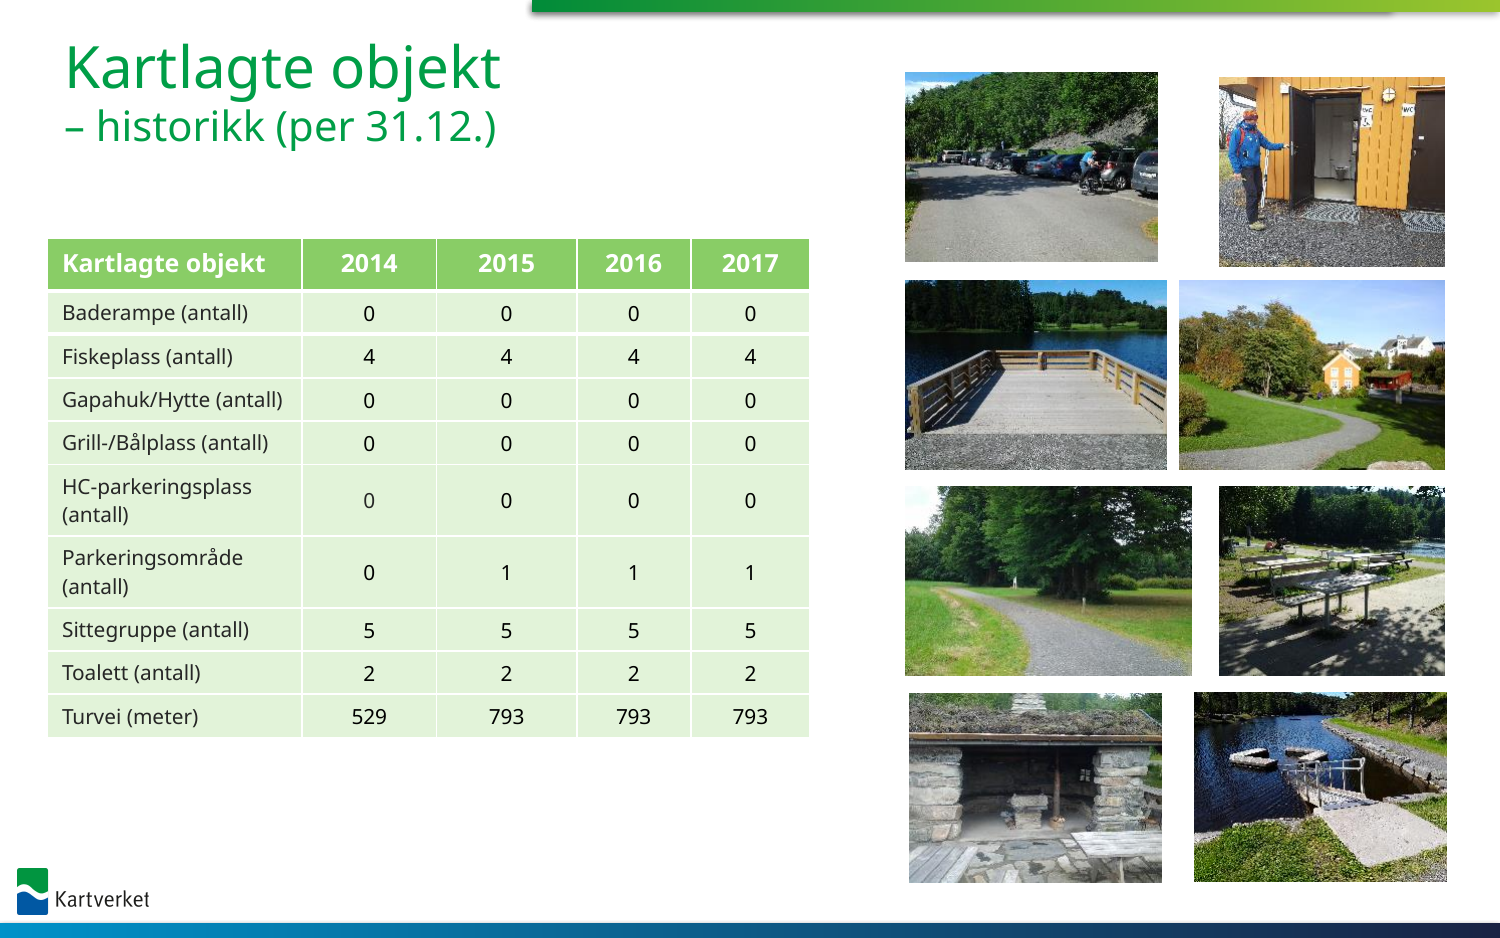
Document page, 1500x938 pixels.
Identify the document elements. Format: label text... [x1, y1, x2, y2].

table_cell Sittegruppe (antall) [48, 609, 301, 650]
table_cell 0 [303, 537, 436, 607]
table_cell 5 [578, 609, 690, 650]
table_cell 0 [303, 379, 436, 420]
table_cell 5 [303, 609, 436, 650]
table_header 2014 [303, 239, 436, 289]
picture [909, 693, 1163, 884]
table_cell 0 [578, 293, 690, 332]
table_cell HC-parkeringsplass (antall) [48, 465, 301, 535]
table_cell Parkeringsområde (antall) [48, 537, 301, 607]
text_box Kartlagte objekt – historikk (per 31.12.) [49, 14, 1431, 158]
table_cell 0 [303, 422, 436, 464]
table_cell 4 [437, 336, 576, 377]
table_cell 793 [437, 695, 576, 737]
table_cell 0 [437, 379, 576, 420]
table_cell 5 [692, 609, 809, 650]
table_cell 0 [692, 293, 809, 332]
table_cell 793 [578, 695, 690, 737]
table_header 2016 [578, 239, 690, 289]
table_cell 1 [692, 537, 809, 607]
table_cell 4 [692, 336, 809, 377]
table_header Kartlagte objekt [48, 239, 301, 289]
table_cell 0 [578, 379, 690, 420]
table_cell 1 [578, 537, 690, 607]
table_cell 529 [303, 695, 436, 737]
table_cell Baderampe (antall) [48, 293, 301, 332]
table_cell 5 [437, 609, 576, 650]
table_cell 4 [303, 336, 436, 377]
table_cell 0 [437, 465, 576, 535]
table_cell 4 [578, 336, 690, 377]
table_header 2017 [692, 239, 809, 289]
table_cell 793 [692, 695, 809, 737]
table_cell 0 [692, 465, 809, 535]
table_cell Toalett (antall) [48, 652, 301, 693]
table_cell 0 [437, 422, 576, 464]
table_cell 2 [303, 652, 436, 693]
picture [905, 72, 1158, 262]
table_cell Fiskeplass (antall) [48, 336, 301, 377]
picture [1219, 486, 1445, 676]
table_cell 2 [437, 652, 576, 693]
picture [905, 486, 1193, 676]
picture [1179, 280, 1445, 470]
picture [1194, 692, 1448, 882]
table_cell 2 [578, 652, 690, 693]
picture [905, 280, 1167, 470]
table_cell 0 [303, 293, 436, 332]
table_cell 1 [437, 537, 576, 607]
table_cell Gapahuk/Hytte (antall) [48, 379, 301, 420]
picture [1219, 77, 1445, 267]
table_cell 0 [692, 422, 809, 464]
table_cell Turvei (meter) [48, 695, 301, 737]
table_cell 0 [578, 465, 690, 535]
table_cell 0 [692, 379, 809, 420]
table_header 2015 [437, 239, 576, 289]
table_cell 0 [578, 422, 690, 464]
table_cell Grill-/Bålplass (antall) [48, 422, 301, 464]
table_cell 2 [692, 652, 809, 693]
table_cell 0 [437, 293, 576, 332]
table_cell 0 [303, 465, 436, 535]
